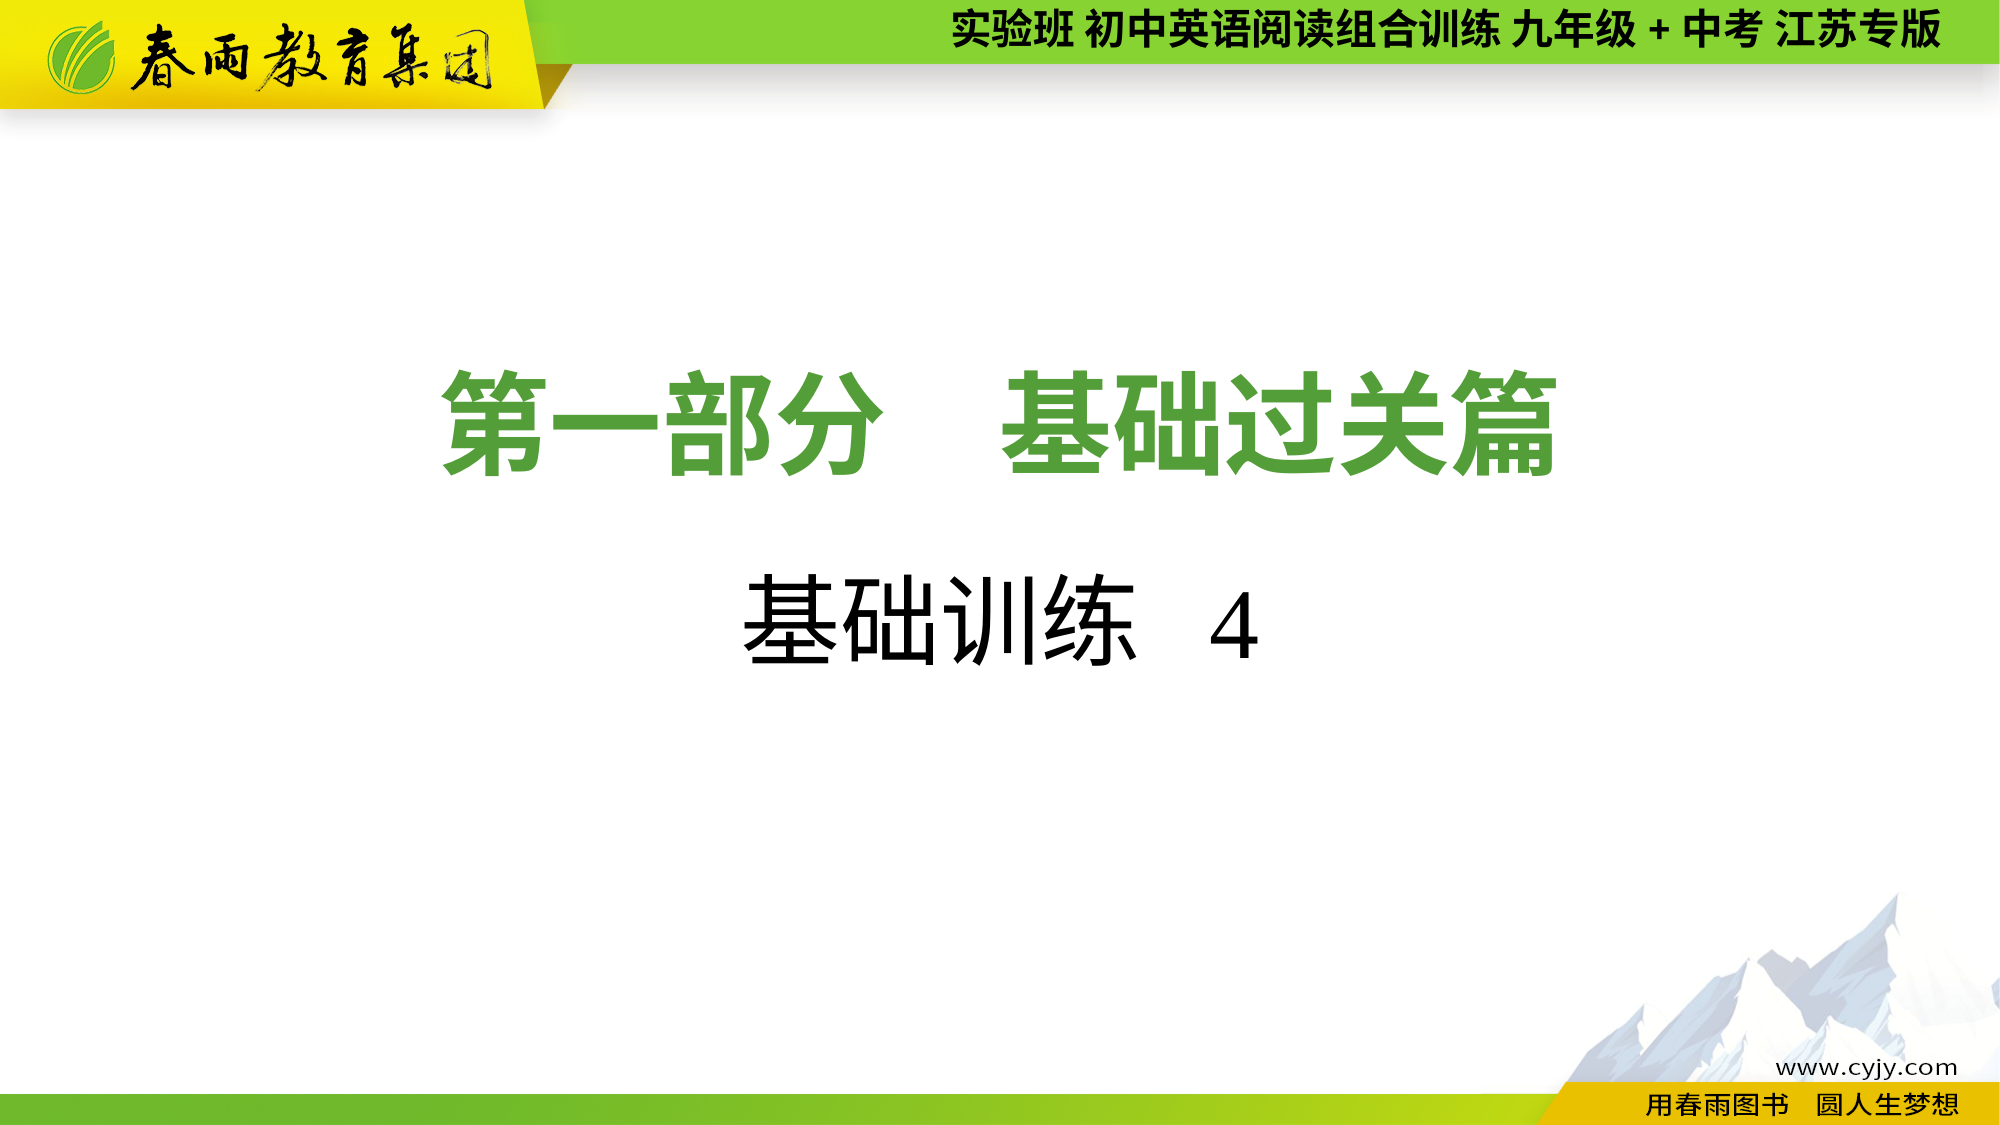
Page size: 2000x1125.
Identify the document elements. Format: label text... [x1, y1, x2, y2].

text_box 第一部分 基础过关篇 [54, 278, 1946, 491]
text_box 基础训练 4 [54, 491, 1946, 687]
picture [0, 0, 2000, 1125]
